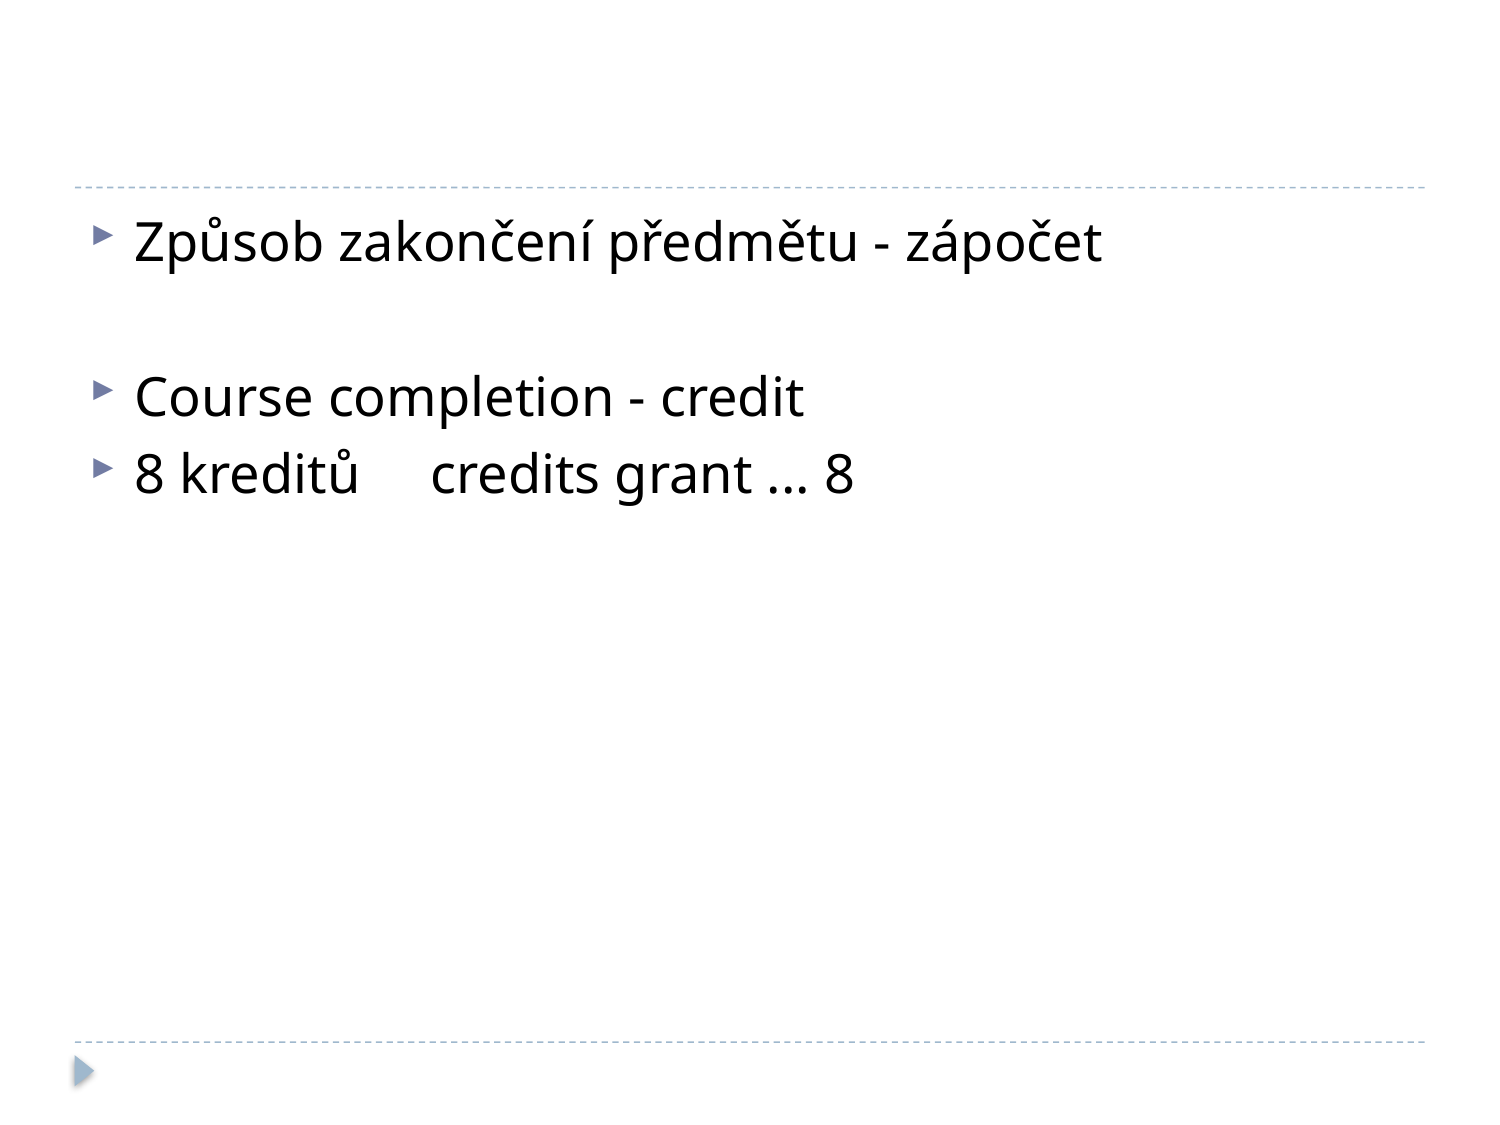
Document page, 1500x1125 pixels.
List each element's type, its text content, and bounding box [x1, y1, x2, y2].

list Způsob zakončení předmětu - zápočet Course completion - credit 8 kreditů credits grant ... 8 [75, 200, 1425, 1010]
